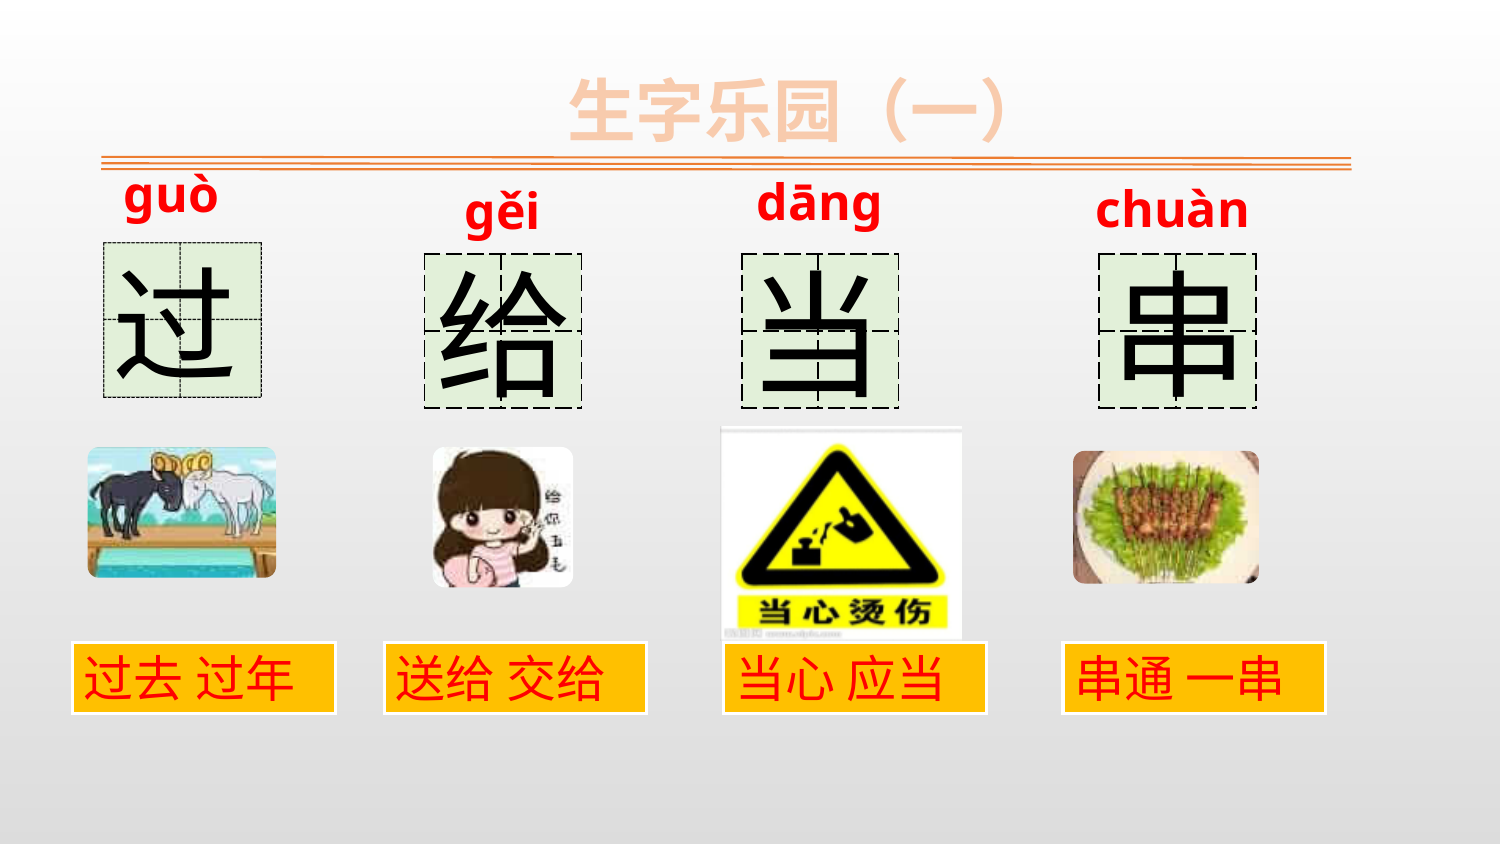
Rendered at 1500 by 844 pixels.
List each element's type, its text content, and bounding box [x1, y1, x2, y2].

text_box 串通 一串 [1061, 641, 1327, 715]
picture [432, 446, 574, 588]
text_box gěi [453, 173, 553, 245]
picture [1073, 450, 1259, 584]
picture [720, 426, 962, 641]
text_box 送给 交给 [383, 641, 648, 715]
text_box 当 [735, 243, 918, 420]
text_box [101, 156, 1352, 170]
text_box 给 [424, 243, 607, 420]
text_box 生字乐园（一） [555, 62, 1060, 156]
text_box 串 [1099, 243, 1282, 420]
text_box guò [112, 170, 231, 228]
text_box 过去 过年 [71, 641, 337, 715]
picture [87, 447, 277, 578]
picture [102, 241, 262, 398]
text_box 当心 应当 [722, 641, 988, 715]
text_box dāng [745, 170, 895, 236]
text_box chuàn [1084, 171, 1274, 243]
text_box 过 [101, 241, 284, 403]
